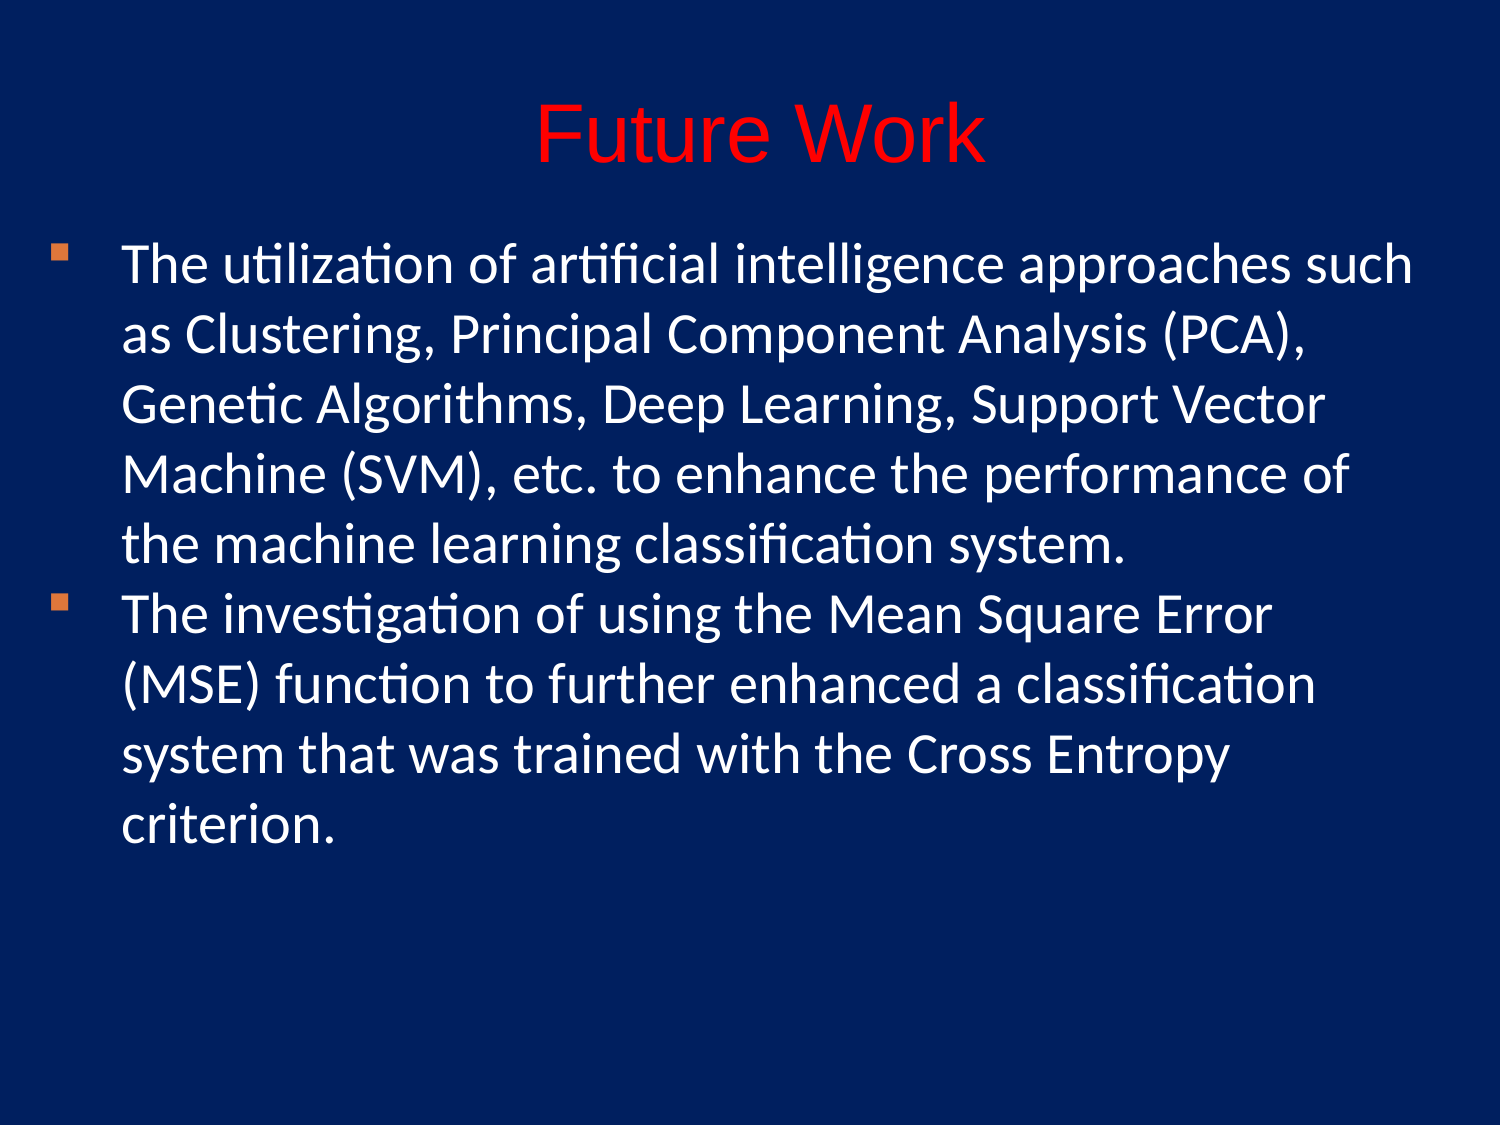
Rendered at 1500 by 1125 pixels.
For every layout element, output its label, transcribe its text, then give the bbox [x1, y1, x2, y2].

title Future Work [44, 53, 1456, 267]
text_box The utilization of artificial intelligence approaches such as Clustering, Principal Component Analysis (PCA), Genetic Algorithms, Deep Learning, Support Vector Machine (SVM), etc. to enhance the performance of the machine learning classification system. The investigation of using the Mean Square Error (MSE) function to further enhanced a classification system that was trained with the Cross Entropy criterion. [44, 224, 1428, 855]
